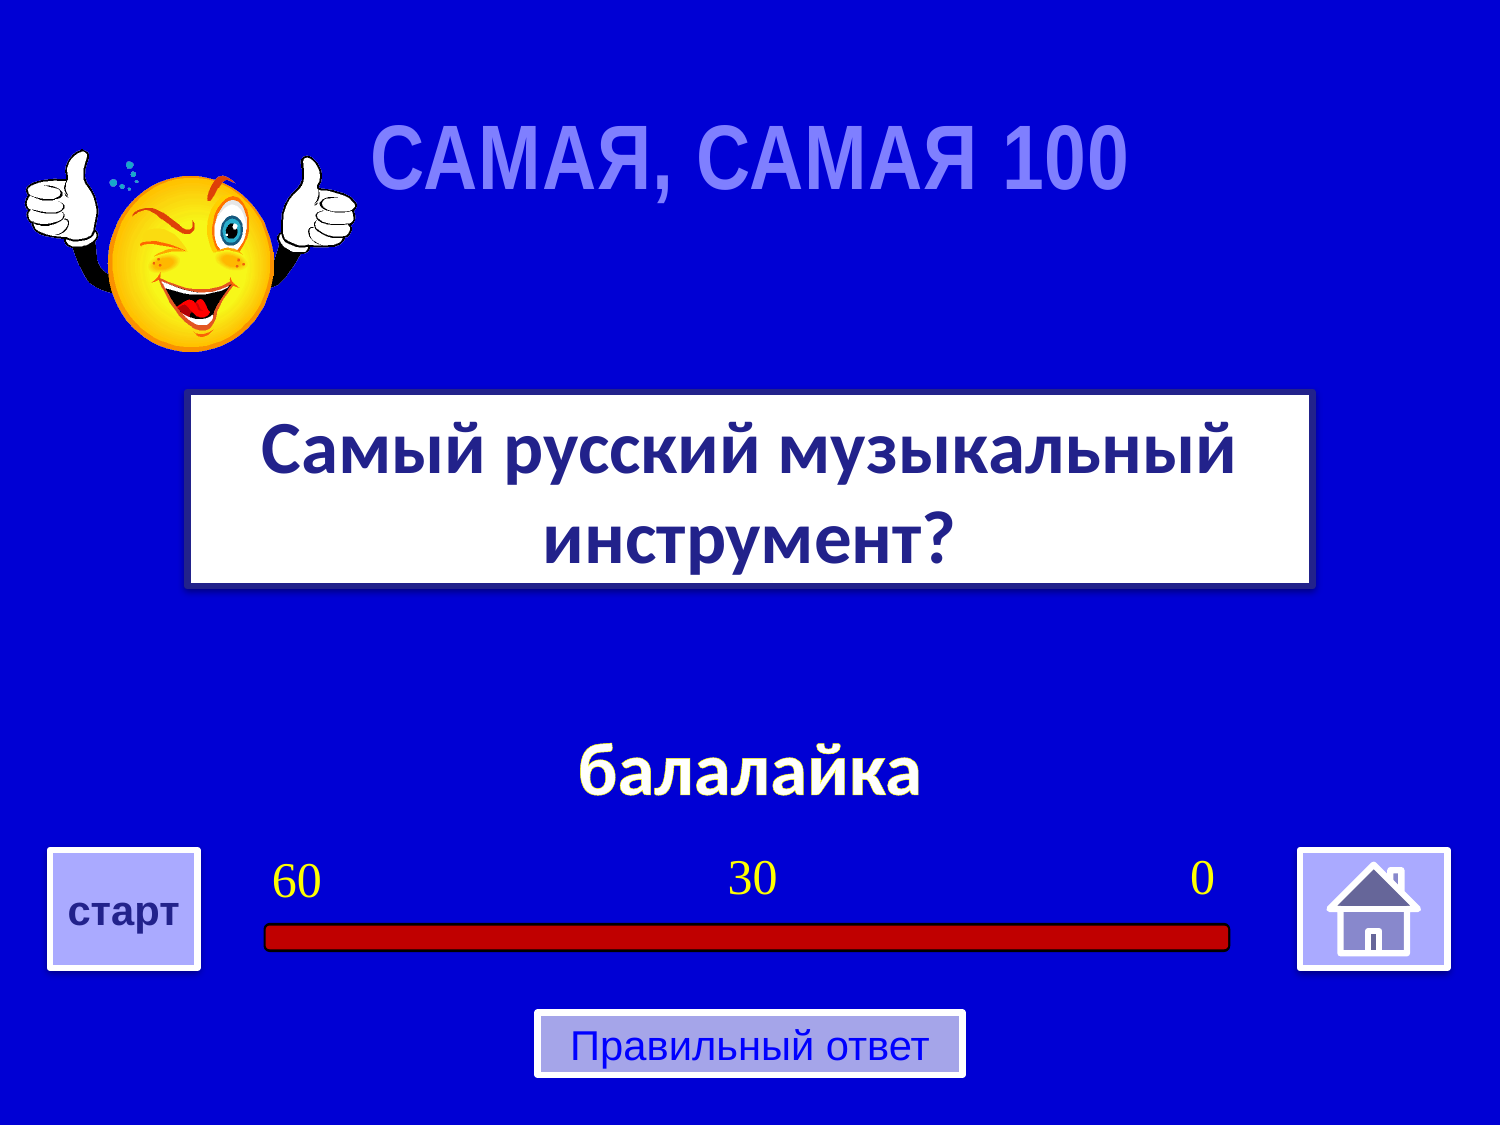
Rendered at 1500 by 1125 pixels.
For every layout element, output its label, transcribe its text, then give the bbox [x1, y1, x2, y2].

text_box САМАЯ, САМАЯ 100 [324, 99, 1175, 205]
text_box [263, 923, 1231, 952]
text_box Самый русский музыкальный инструмент? [184, 389, 1316, 589]
text_box 60 [257, 840, 337, 915]
text_box 0 [1175, 837, 1231, 913]
text_box старт [47, 847, 201, 971]
text_box Правильный ответ [535, 1010, 965, 1077]
text_box [1297, 847, 1451, 971]
text_box балалайка [0, 712, 1500, 818]
text_box 30 [712, 837, 793, 913]
picture [24, 149, 357, 352]
